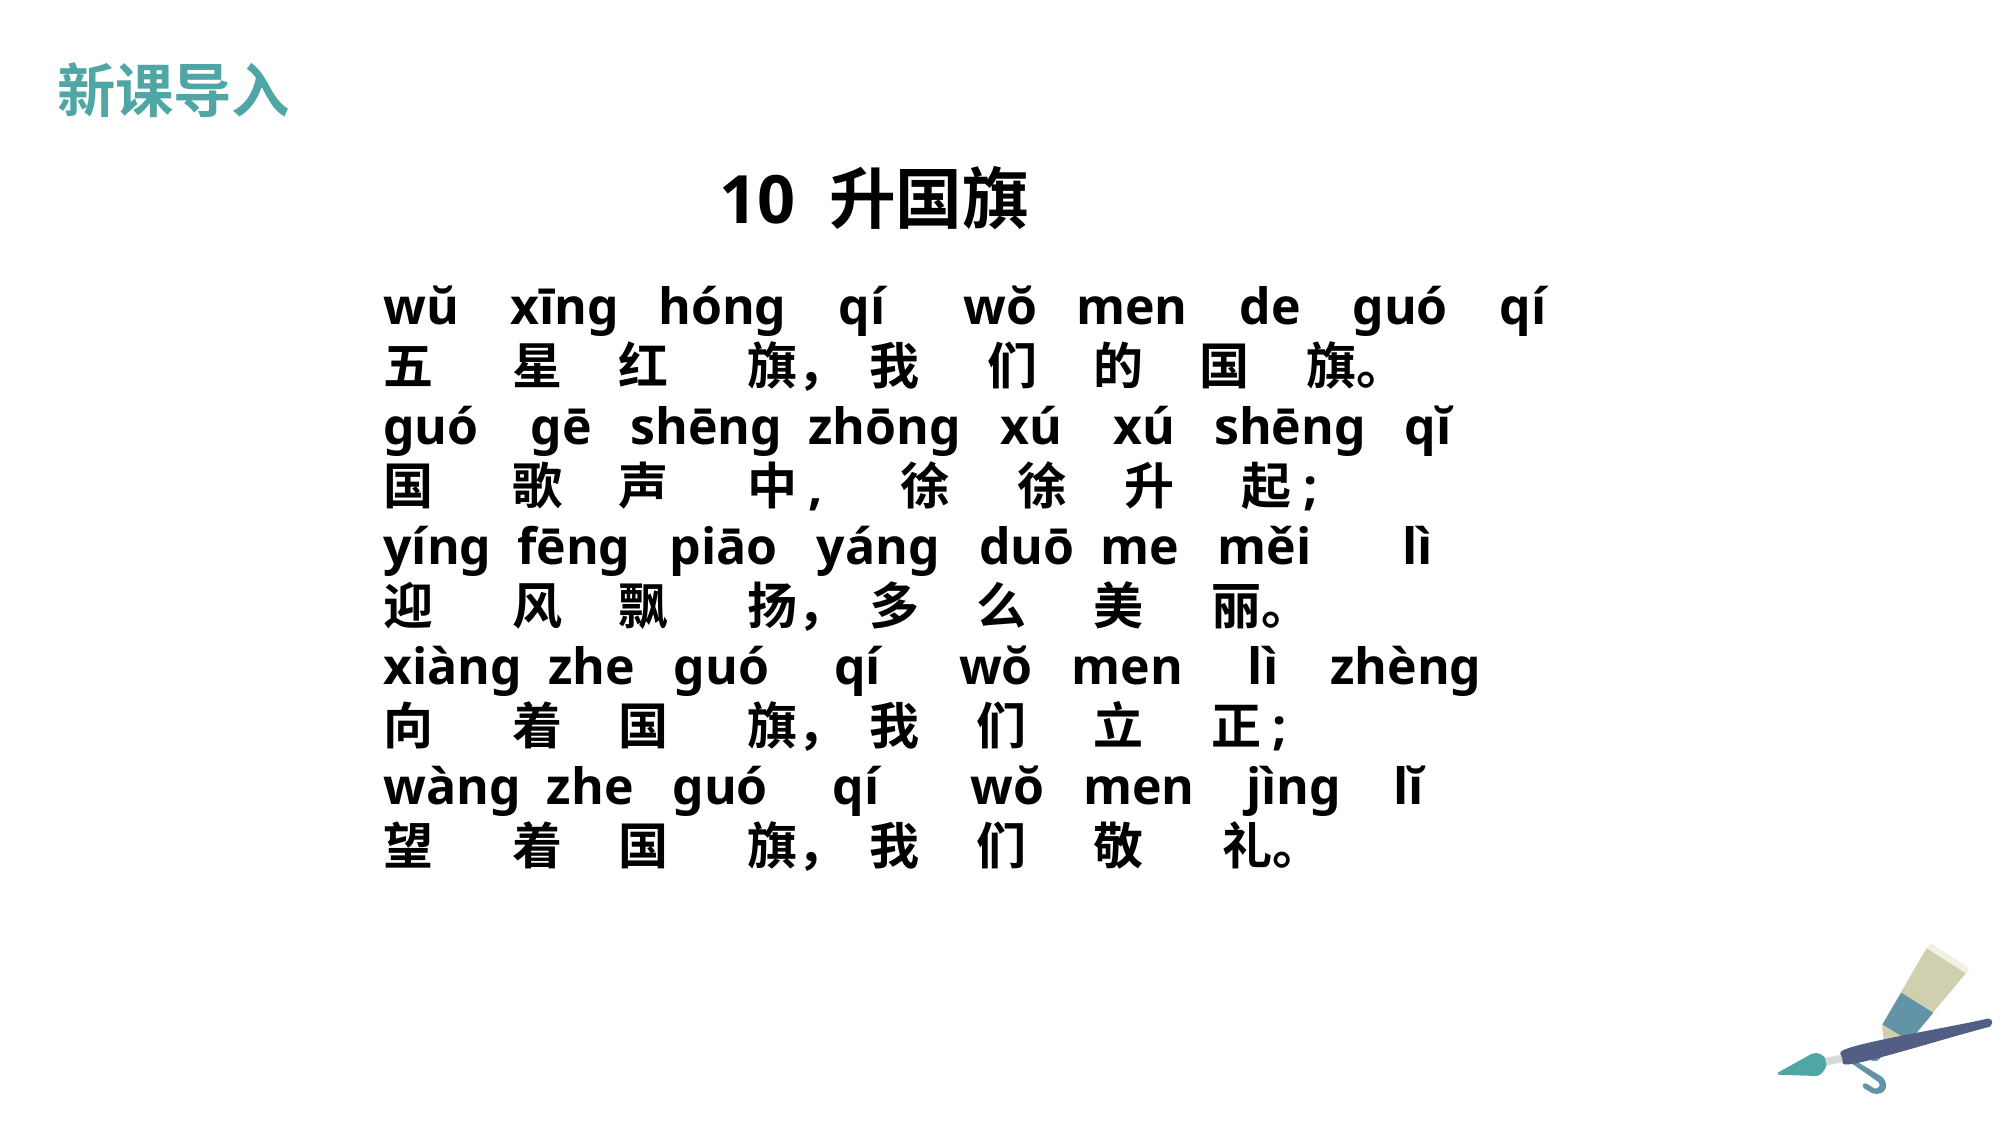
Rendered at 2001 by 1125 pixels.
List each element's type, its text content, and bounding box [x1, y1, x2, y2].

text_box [1811, 945, 1974, 1125]
text_box 10 升国旗 [704, 148, 1296, 244]
text_box wŭ xīng hóng qí wŏ men de guó qí 五 星 红 旗， 我 们 的 国 旗。 guó gē shēng zhōng xú xú shēng qĭ 国 歌 声 中, 徐 徐 升 起; yíng fēng piāo yáng duō me měi lì 迎 风 飘 扬， 多 么 美 丽。 xiàng zhe guó qí wŏ men lì zhèng 向 着 国 旗， 我 们 立 正; wàng zhe guó qí wŏ men jìng lĭ 望 着 国 旗， 我 们 敬 礼。 [368, 267, 1869, 882]
text_box 新课导入 [42, 46, 305, 132]
